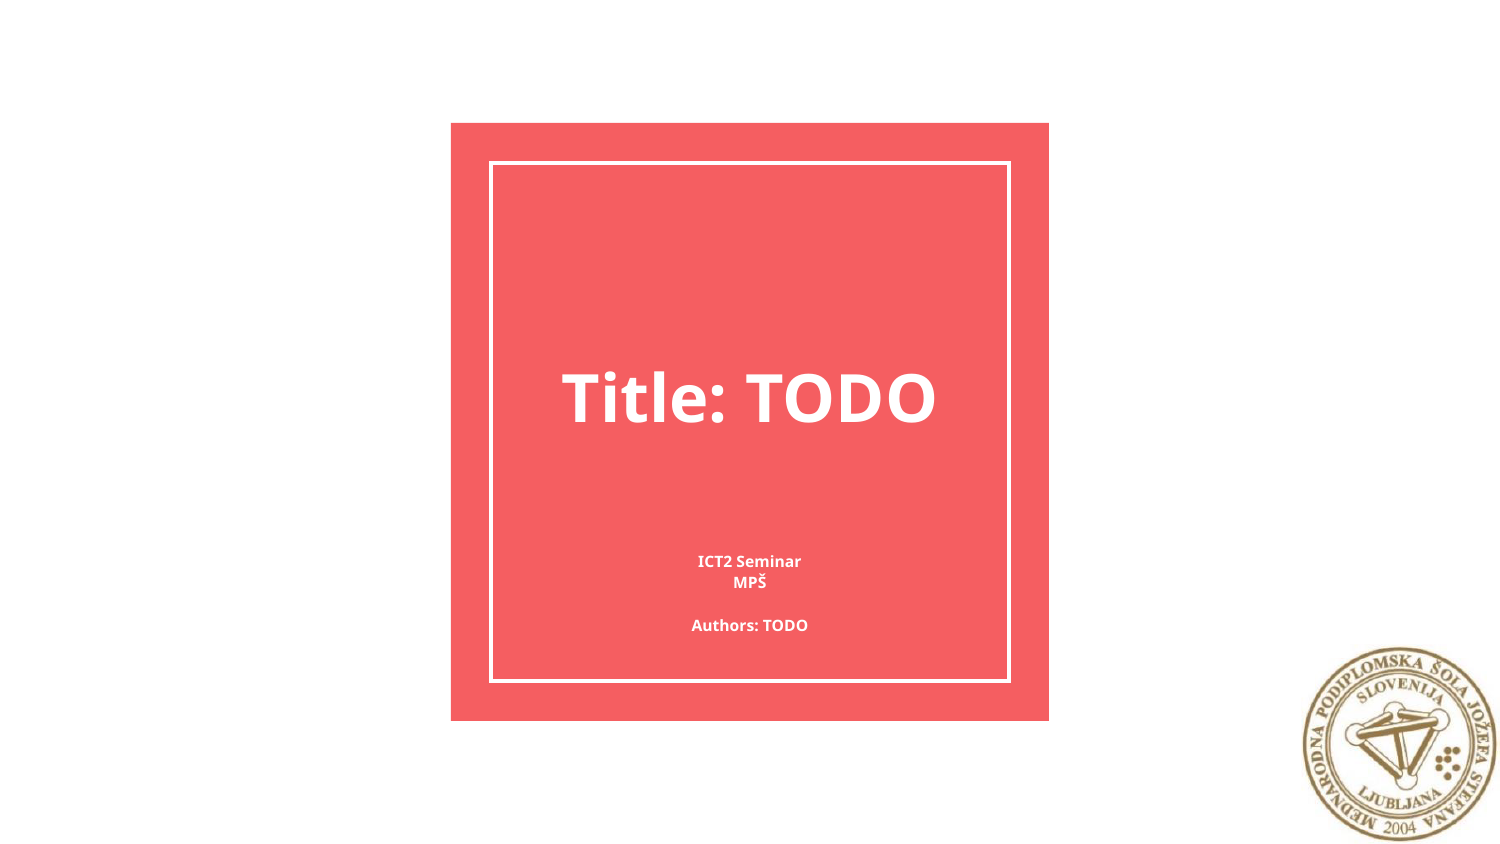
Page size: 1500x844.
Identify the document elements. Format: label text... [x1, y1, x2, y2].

subtitle ICT2 Seminar MPŠ Authors: TODO [507, 535, 993, 651]
picture [1301, 644, 1500, 844]
title Title: TODO [507, 266, 993, 527]
